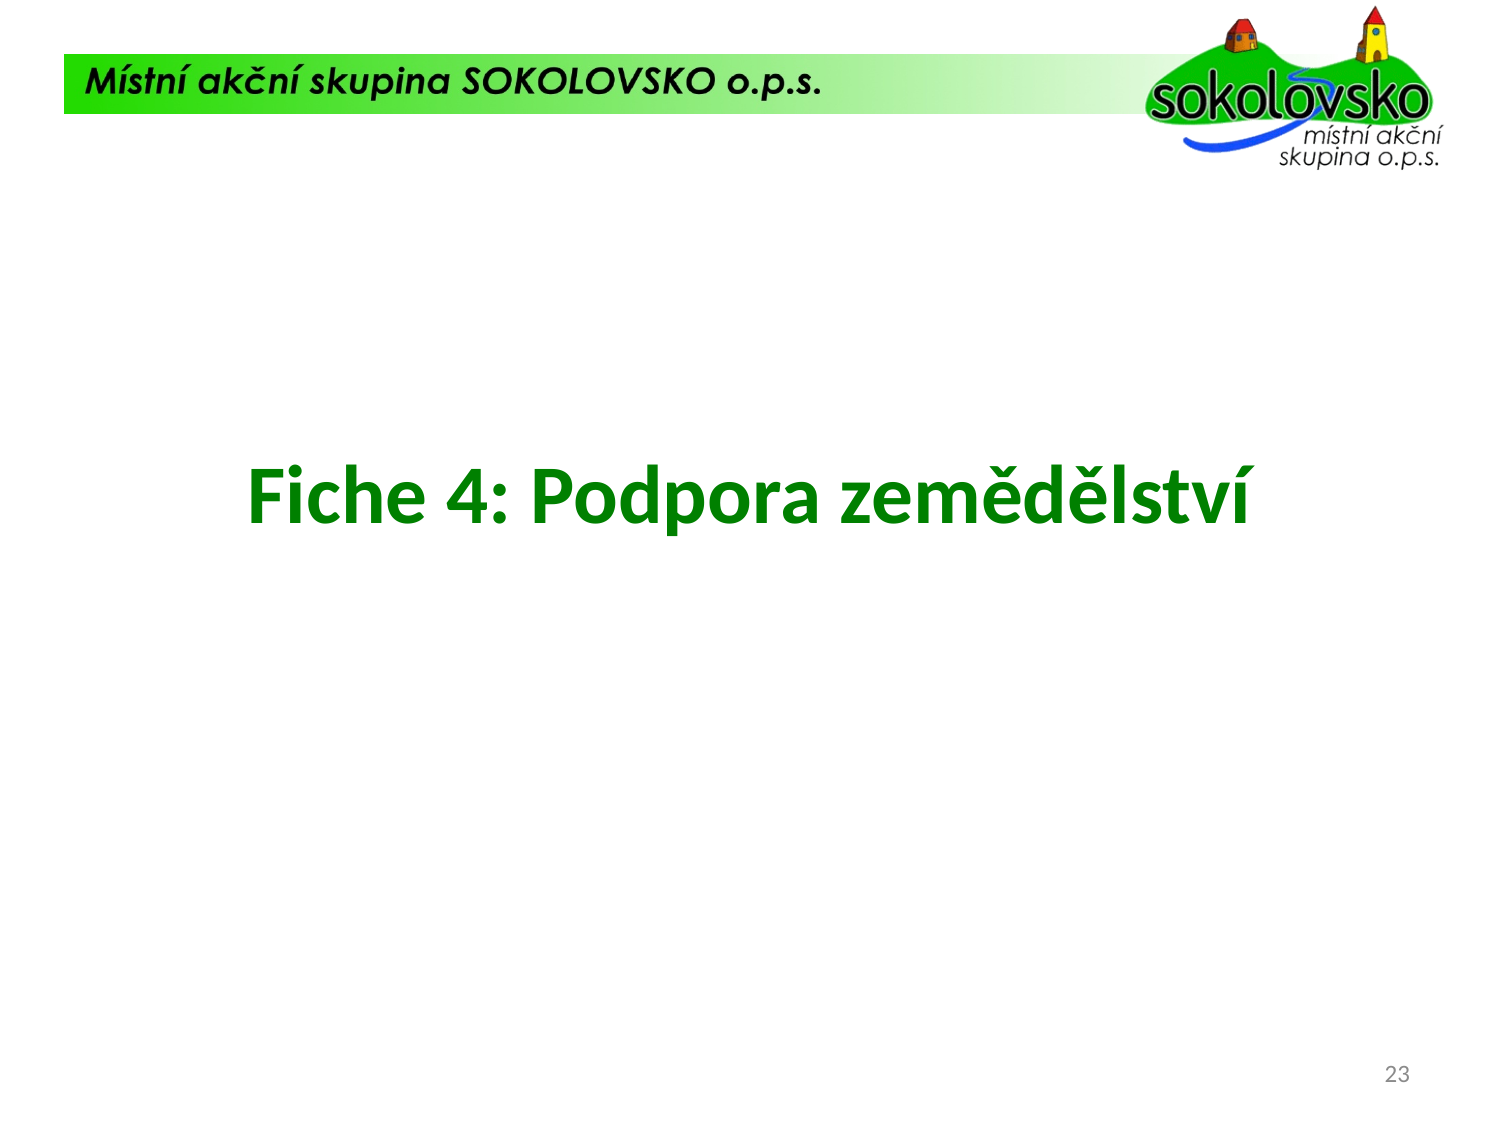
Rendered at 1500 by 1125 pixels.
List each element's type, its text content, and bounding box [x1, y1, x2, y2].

title Fiche 4: Podpora zemědělství [47, 420, 1452, 560]
slide_number 23 [1074, 1042, 1425, 1103]
picture [64, 0, 1458, 193]
